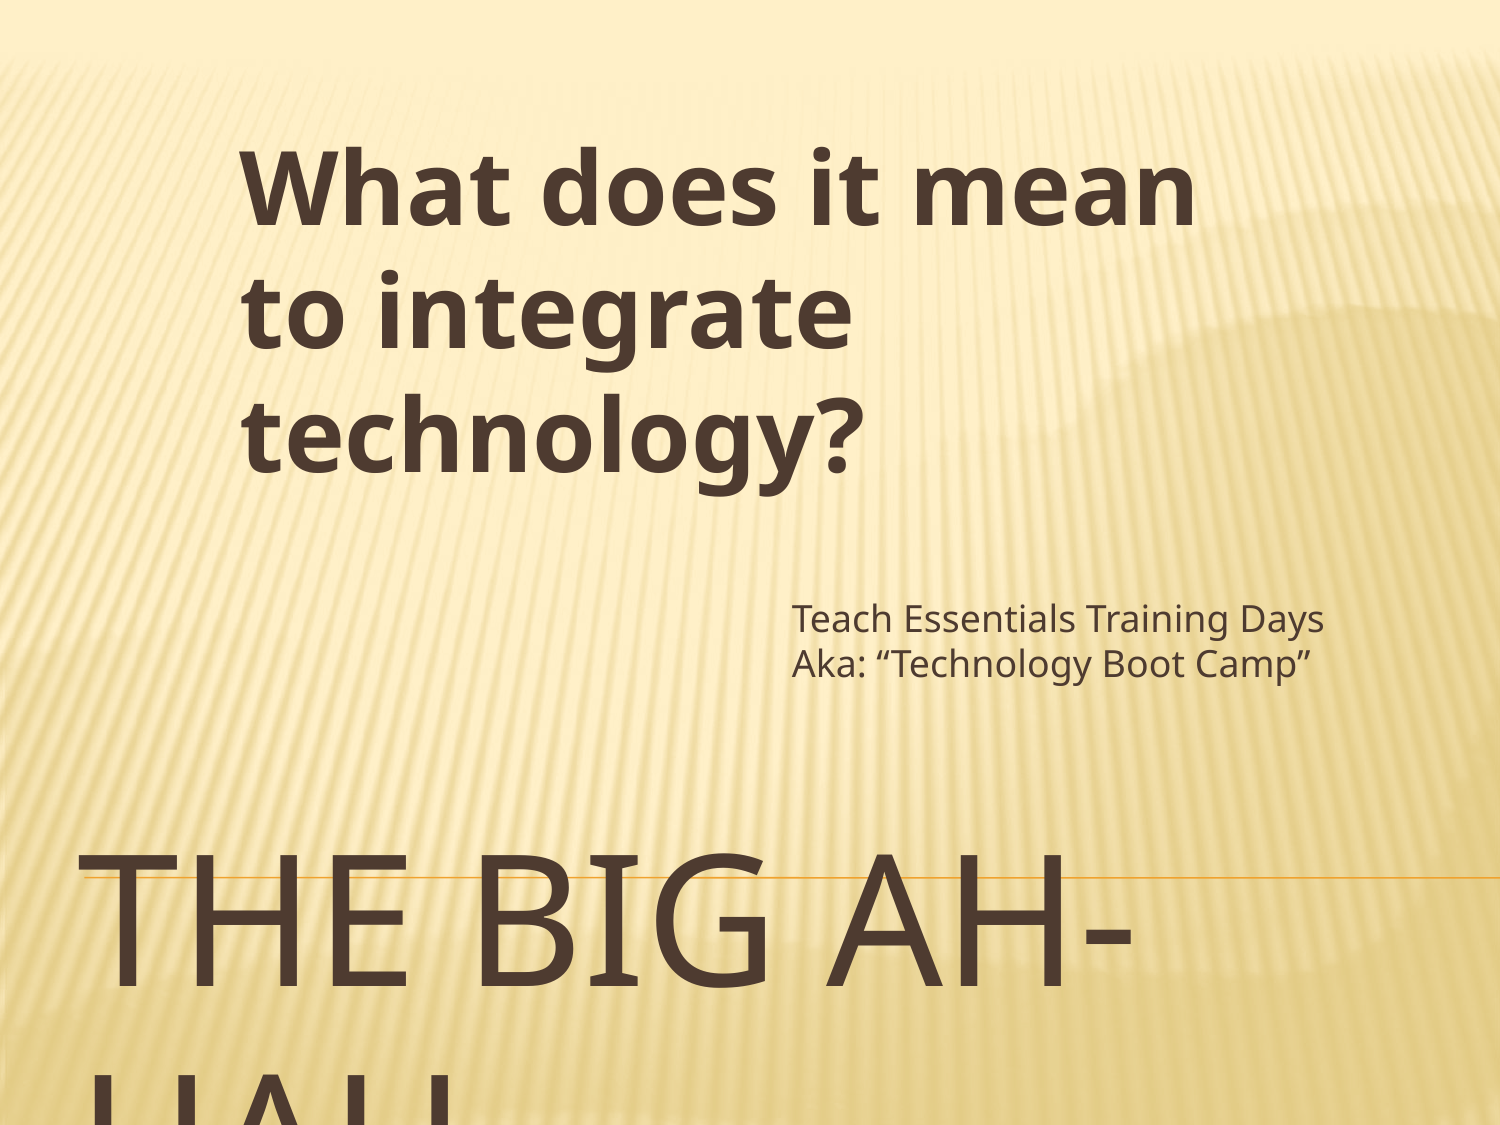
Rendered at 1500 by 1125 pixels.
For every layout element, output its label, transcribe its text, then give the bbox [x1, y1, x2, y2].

subtitle What does it mean to integrate technology? [225, 112, 1275, 500]
text_box Teach Essentials Training Days Aka: “Technology Boot Camp” [777, 587, 1341, 693]
title The Big Ah-hah [62, 796, 1450, 997]
